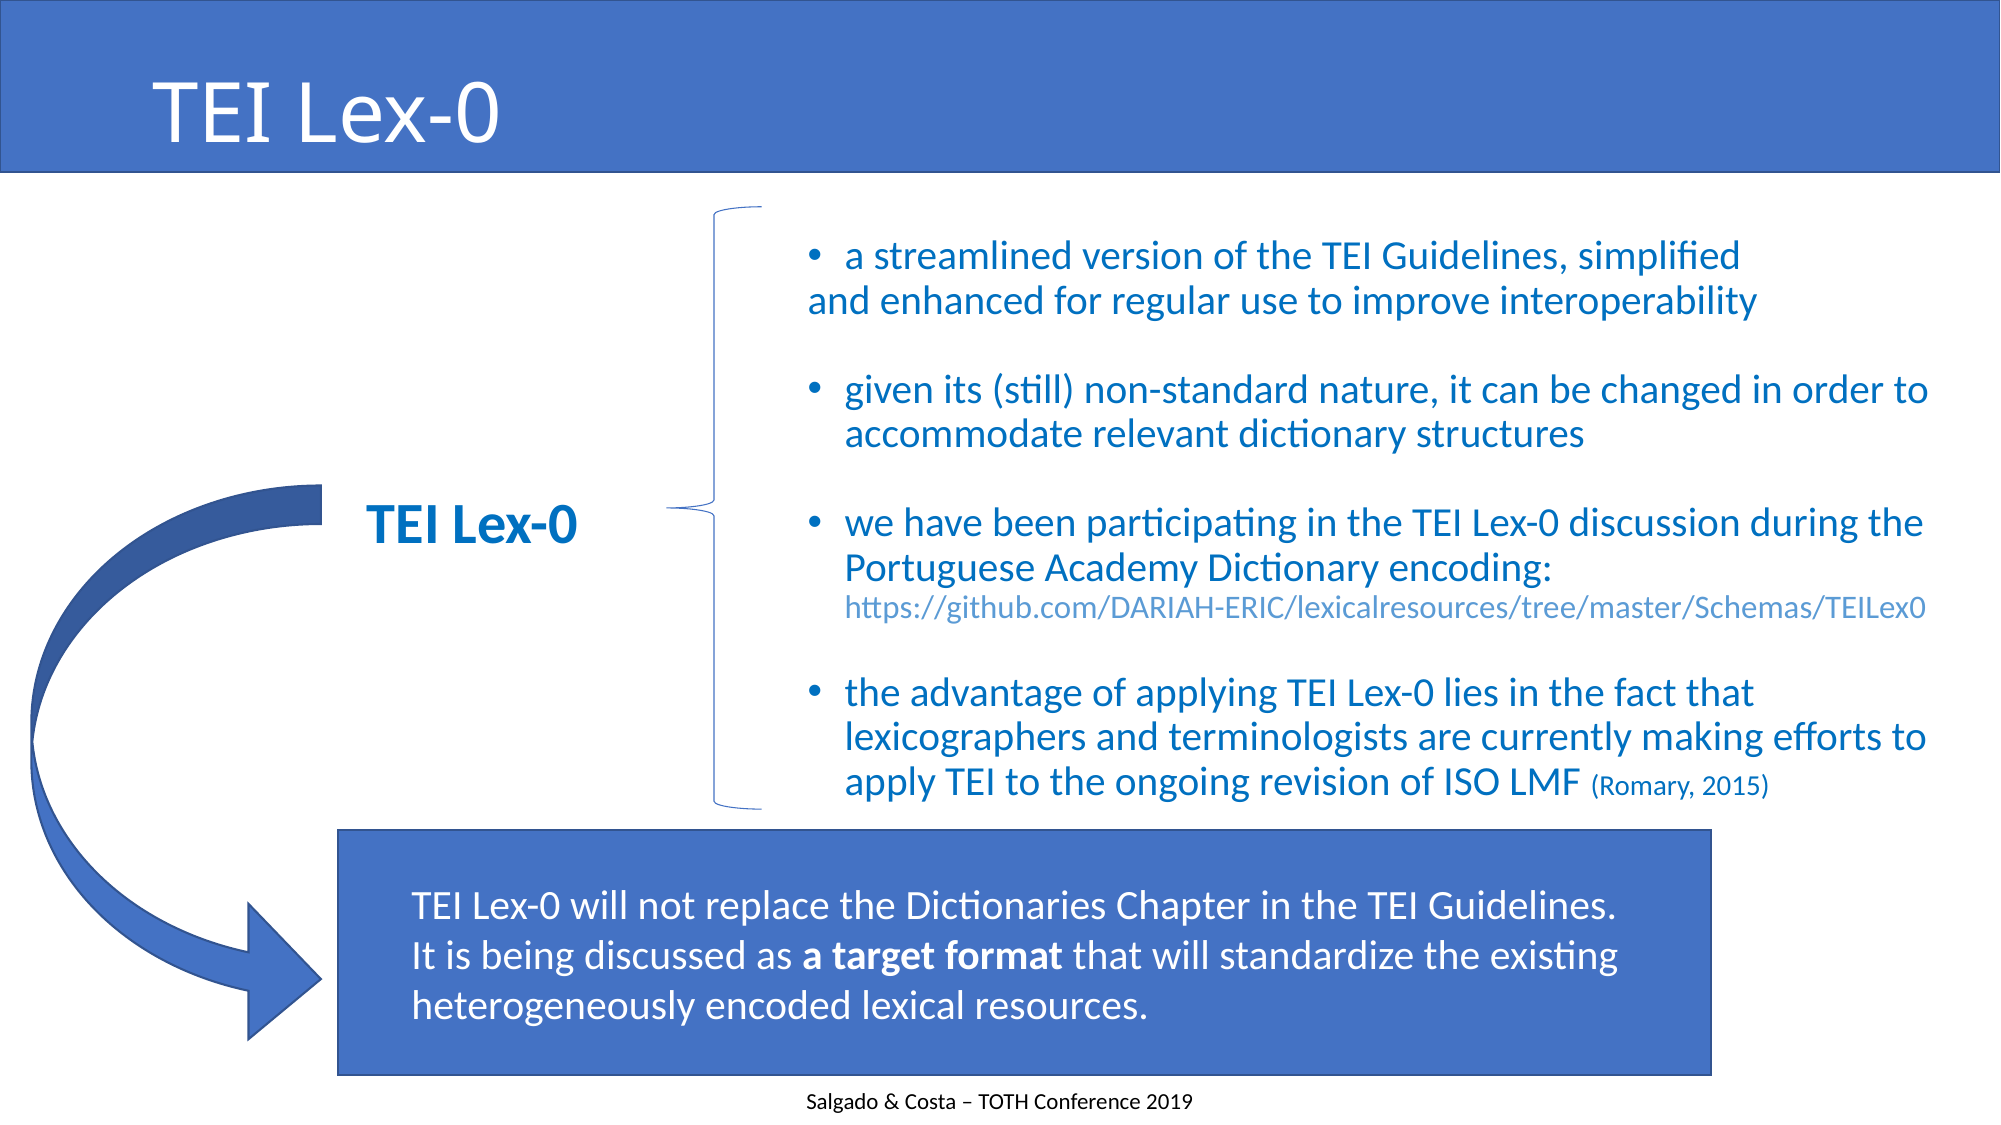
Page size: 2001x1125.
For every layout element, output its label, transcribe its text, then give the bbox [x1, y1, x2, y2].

text_box [30, 484, 323, 1042]
list a streamlined version of the TEI Guidelines, simplified and enhanced for regular use to improve interoperability given its (still) non-standard nature, it can be changed in order to accommodate relevant dictionary structures we have been participating in the TEI Lex-0 discussion during the Portuguese Academy Dictionary encoding: https://github.com/DARIAH-ERIC/lexicalresources/tree/master/Schemas/TEILex0 the advantage of applying TEI Lex-0 lies in the fact that lexicographers and terminologists are currently making efforts to apply TEI to the ongoing revision of ISO LMF (Romary, 2015) [792, 226, 1946, 829]
title TEI Lex-0 [137, 59, 1863, 172]
list TEI Lex-0 [351, 290, 627, 651]
text_box TEI Lex-0 will not replace the Dictionaries Chapter in the TEI Guidelines. It is being discussed as a target format that will standardize the existing heterogeneously encoded lexical resources. [337, 829, 1712, 1076]
text_box [666, 206, 762, 810]
text_box Salgado & Costa – TOTH Conference 2019 [0, 1078, 2000, 1121]
text_box [0, 0, 2000, 173]
